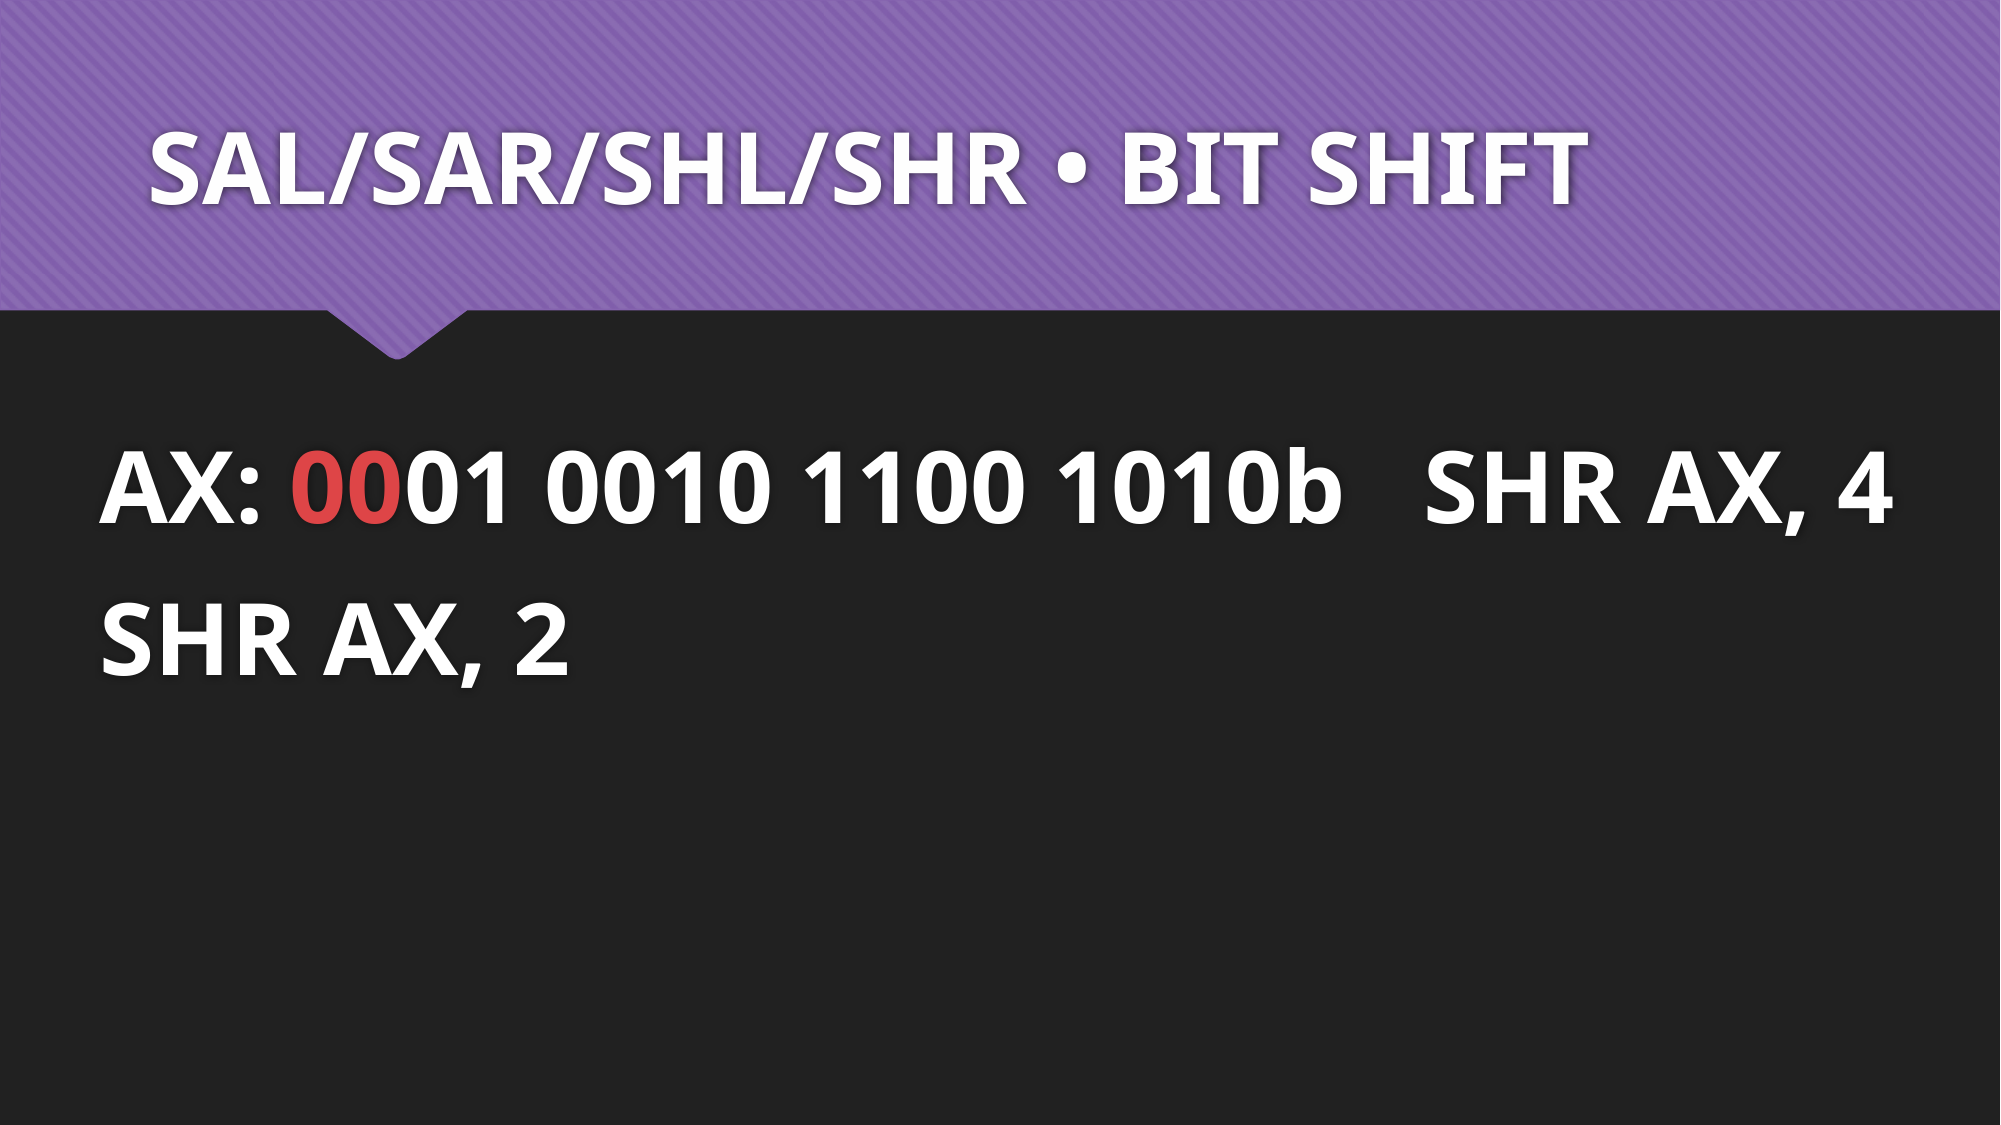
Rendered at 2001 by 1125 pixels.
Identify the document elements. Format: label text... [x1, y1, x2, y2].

list AX: 0001 0010 1100 1010b SHR AX, 4 SHR AX, 2 [84, 364, 1919, 1060]
title SAL/SAR/SHL/SHR • BIT SHIFT [132, 73, 1868, 233]
